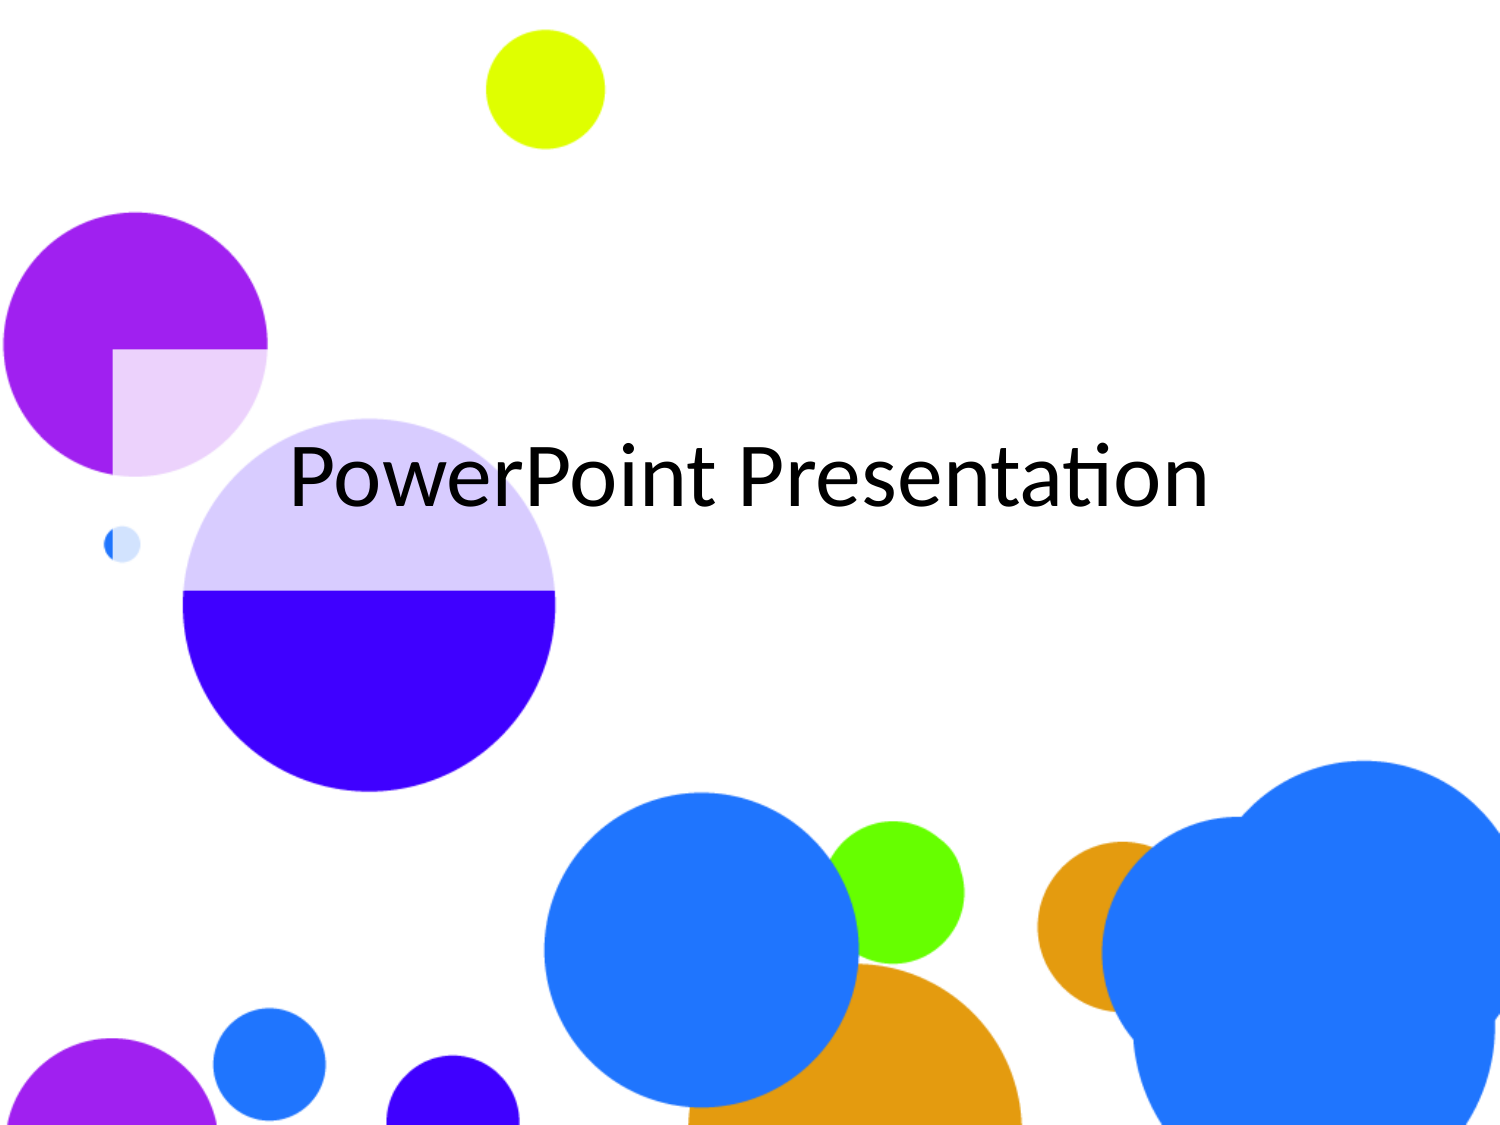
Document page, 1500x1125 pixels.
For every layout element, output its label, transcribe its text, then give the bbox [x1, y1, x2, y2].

picture [0, 0, 1500, 1125]
title PowerPoint Presentation [112, 349, 1388, 591]
